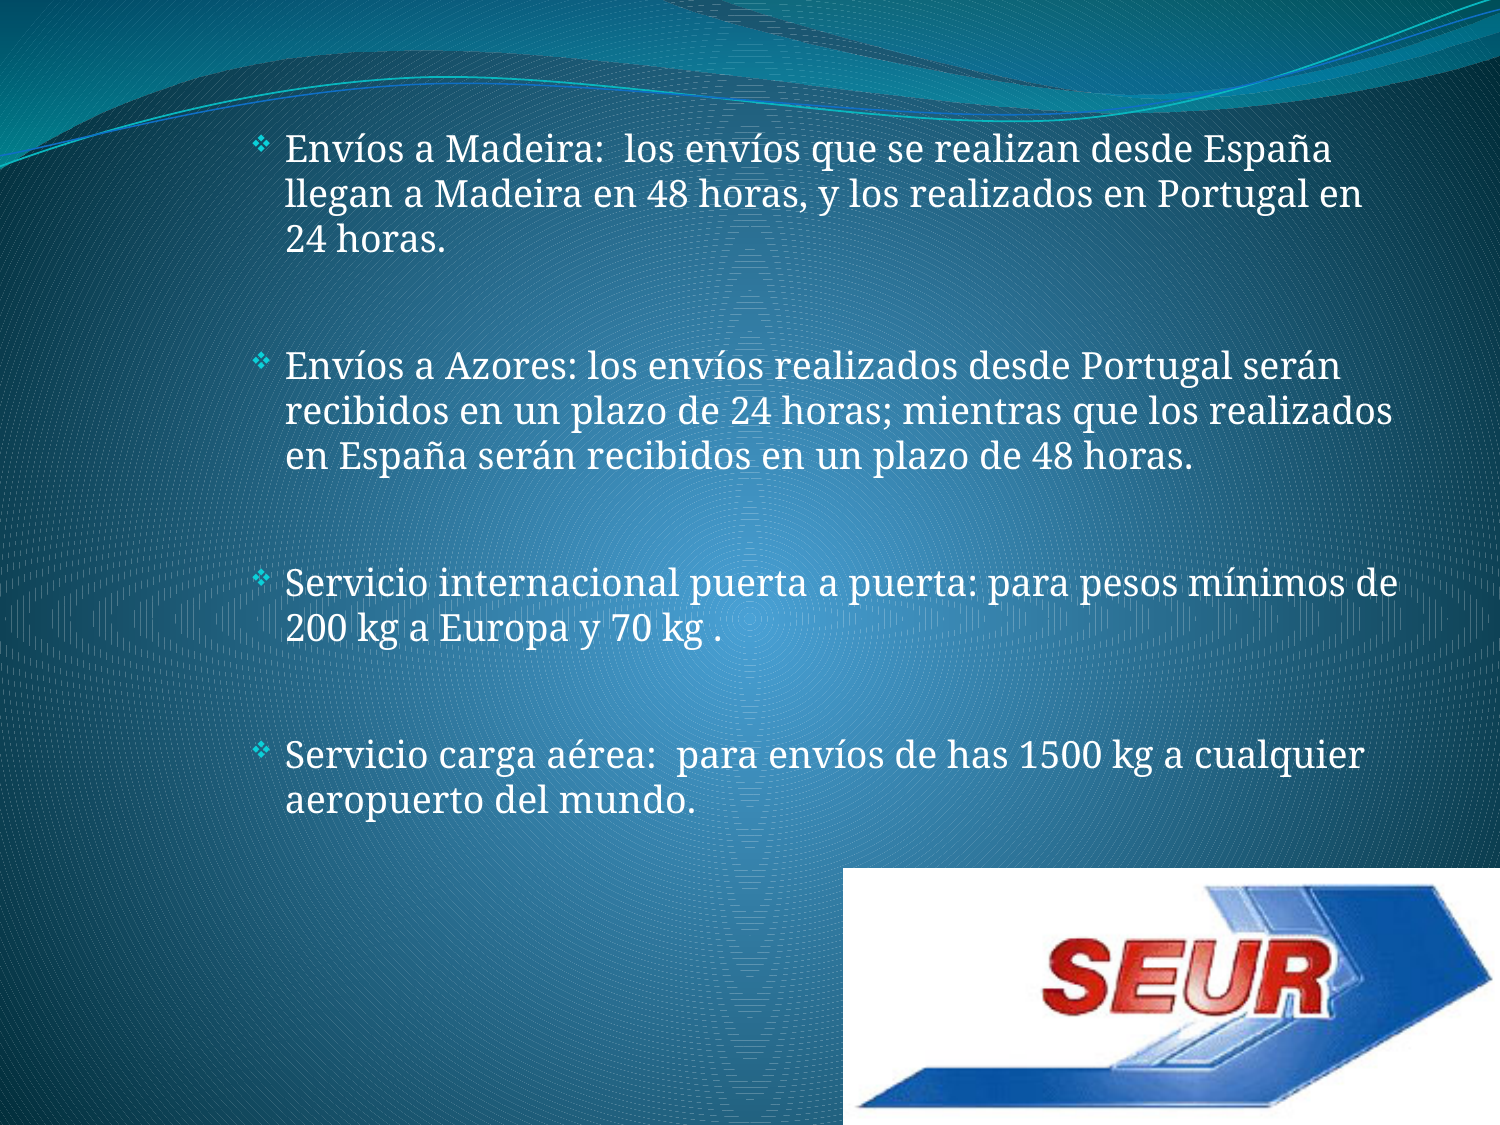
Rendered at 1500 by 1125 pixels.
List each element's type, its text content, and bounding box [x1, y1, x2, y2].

list Envíos a Madeira: los envíos que se realizan desde España llegan a Madeira en 48 horas, y los realizados en Portugal en 24 horas. Envíos a Azores: los envíos realizados desde Portugal serán recibidos en un plazo de 24 horas; mientras que los realizados en España serán recibidos en un plazo de 48 horas. Servicio internacional puerta a puerta: para pesos mínimos de 200 kg a Europa y 70 kg . Servicio carga aérea: para envíos de has 1500 kg a cualquier aeropuerto del mundo. [74, 116, 1426, 1079]
picture [843, 868, 1500, 1125]
